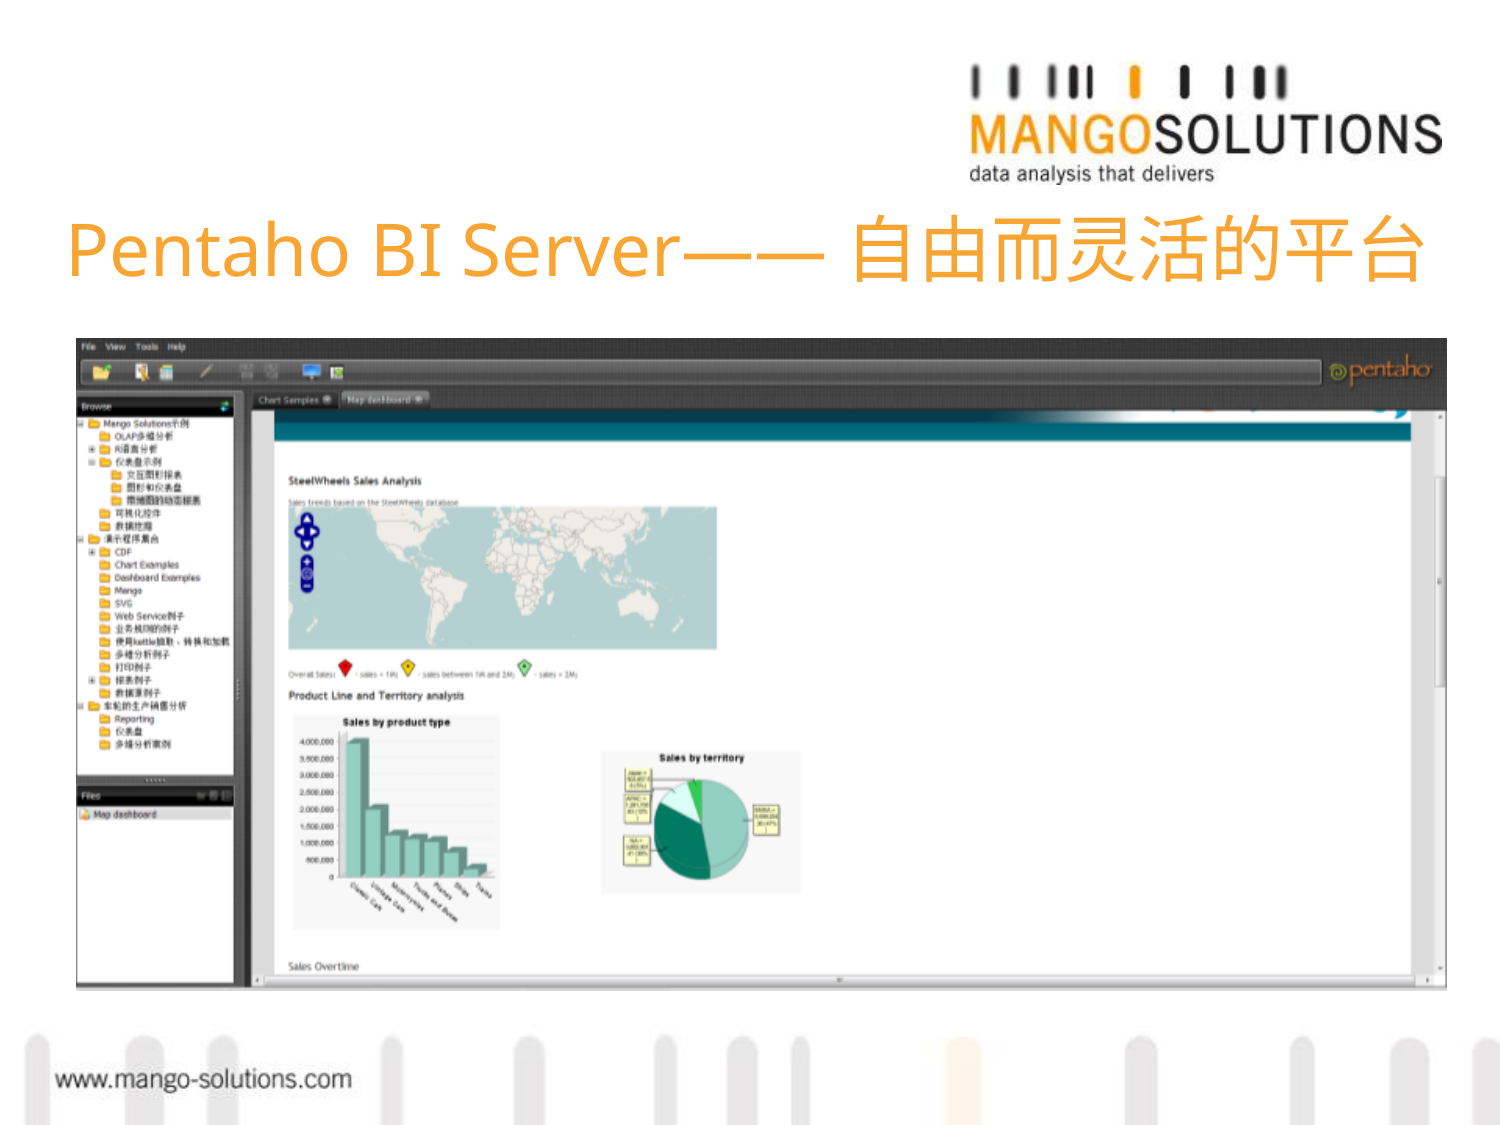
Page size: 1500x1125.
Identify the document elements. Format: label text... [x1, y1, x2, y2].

picture [0, 1012, 1500, 1125]
picture [76, 337, 1448, 992]
picture [969, 61, 1442, 185]
title Pentaho BI Server——自由而灵活的平台 [64, 207, 1443, 327]
